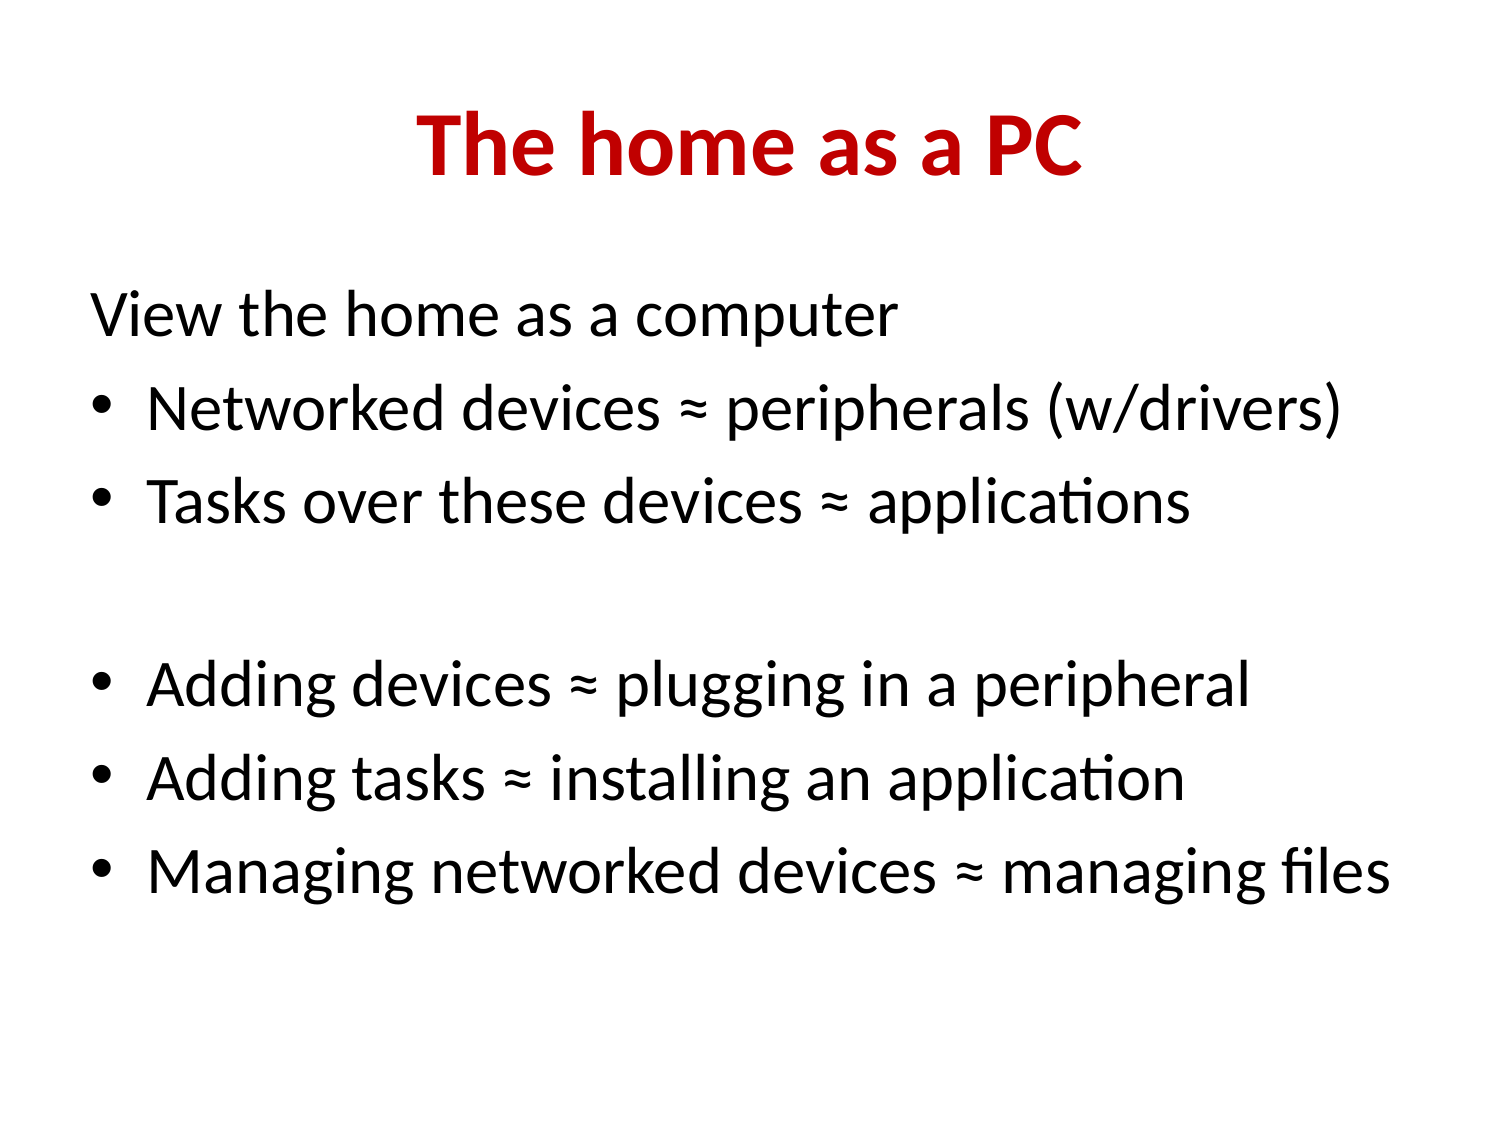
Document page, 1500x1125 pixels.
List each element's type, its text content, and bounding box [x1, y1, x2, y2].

title The home as a PC [75, 45, 1425, 233]
list View the home as a computer Networked devices ≈ peripherals (w/drivers) Tasks over these devices ≈ applications Adding devices ≈ plugging in a peripheral Adding tasks ≈ installing an application Managing networked devices ≈ managing files [75, 262, 1450, 1005]
